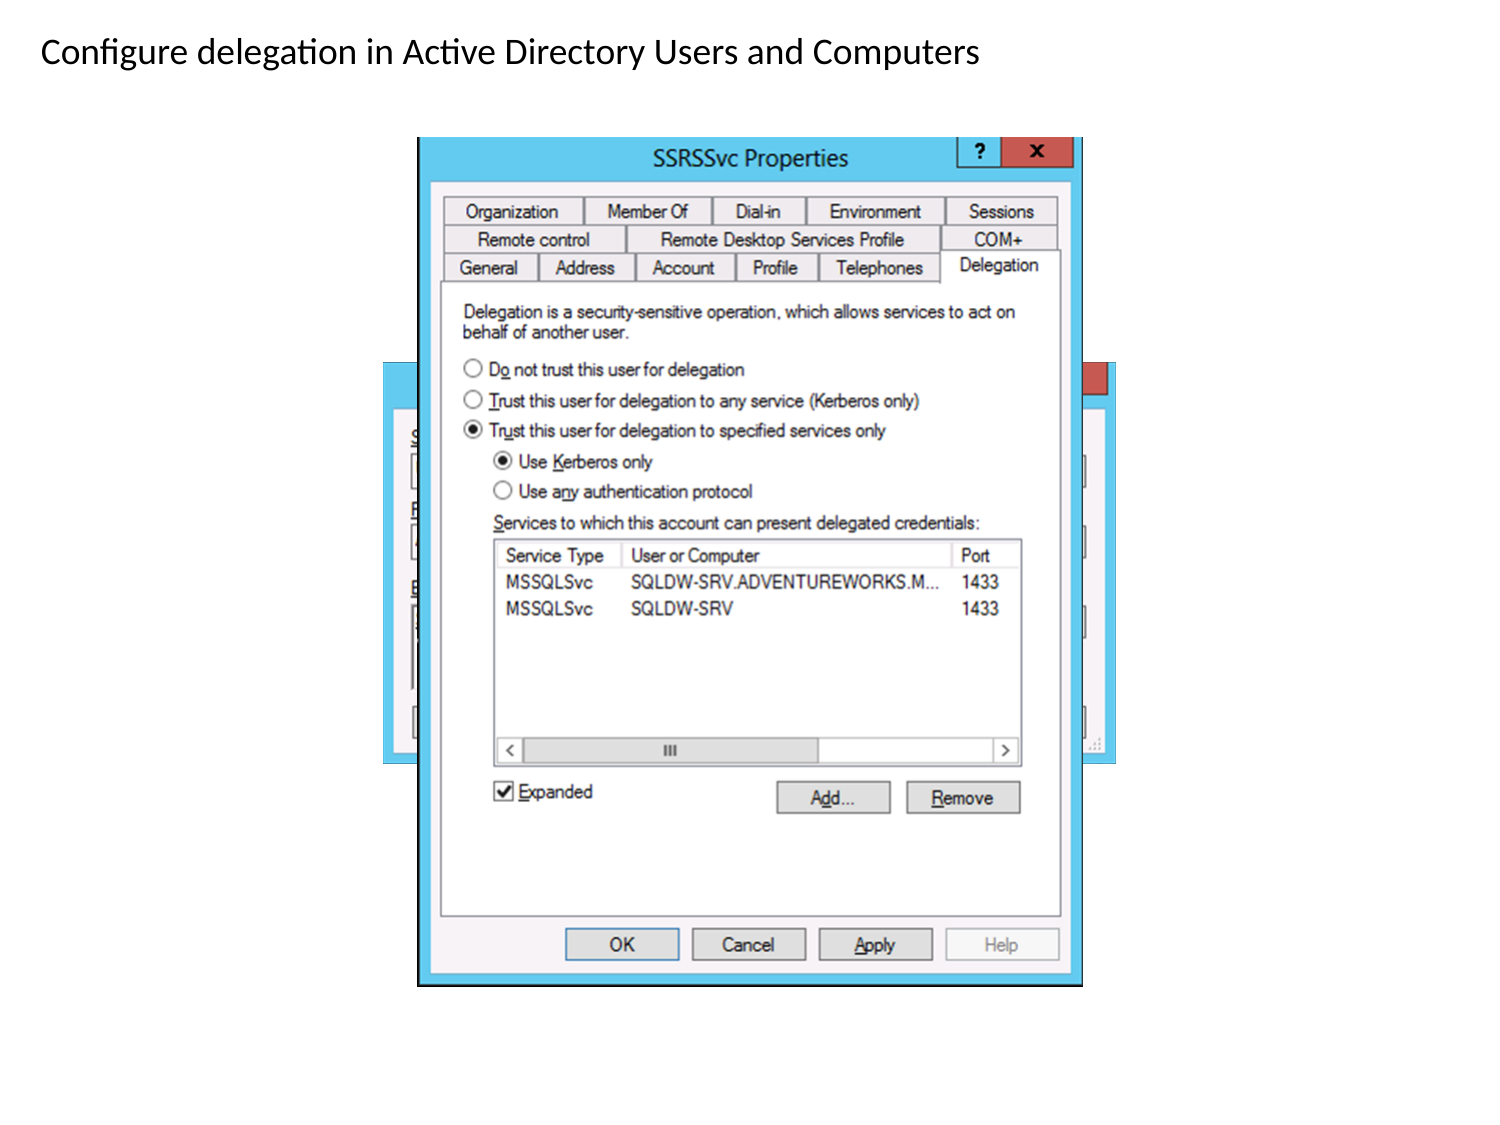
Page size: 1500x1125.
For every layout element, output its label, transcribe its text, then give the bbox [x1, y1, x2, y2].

picture [383, 137, 1117, 988]
text_box Configure delegation in Active Directory Users and Computers [26, 19, 1475, 80]
